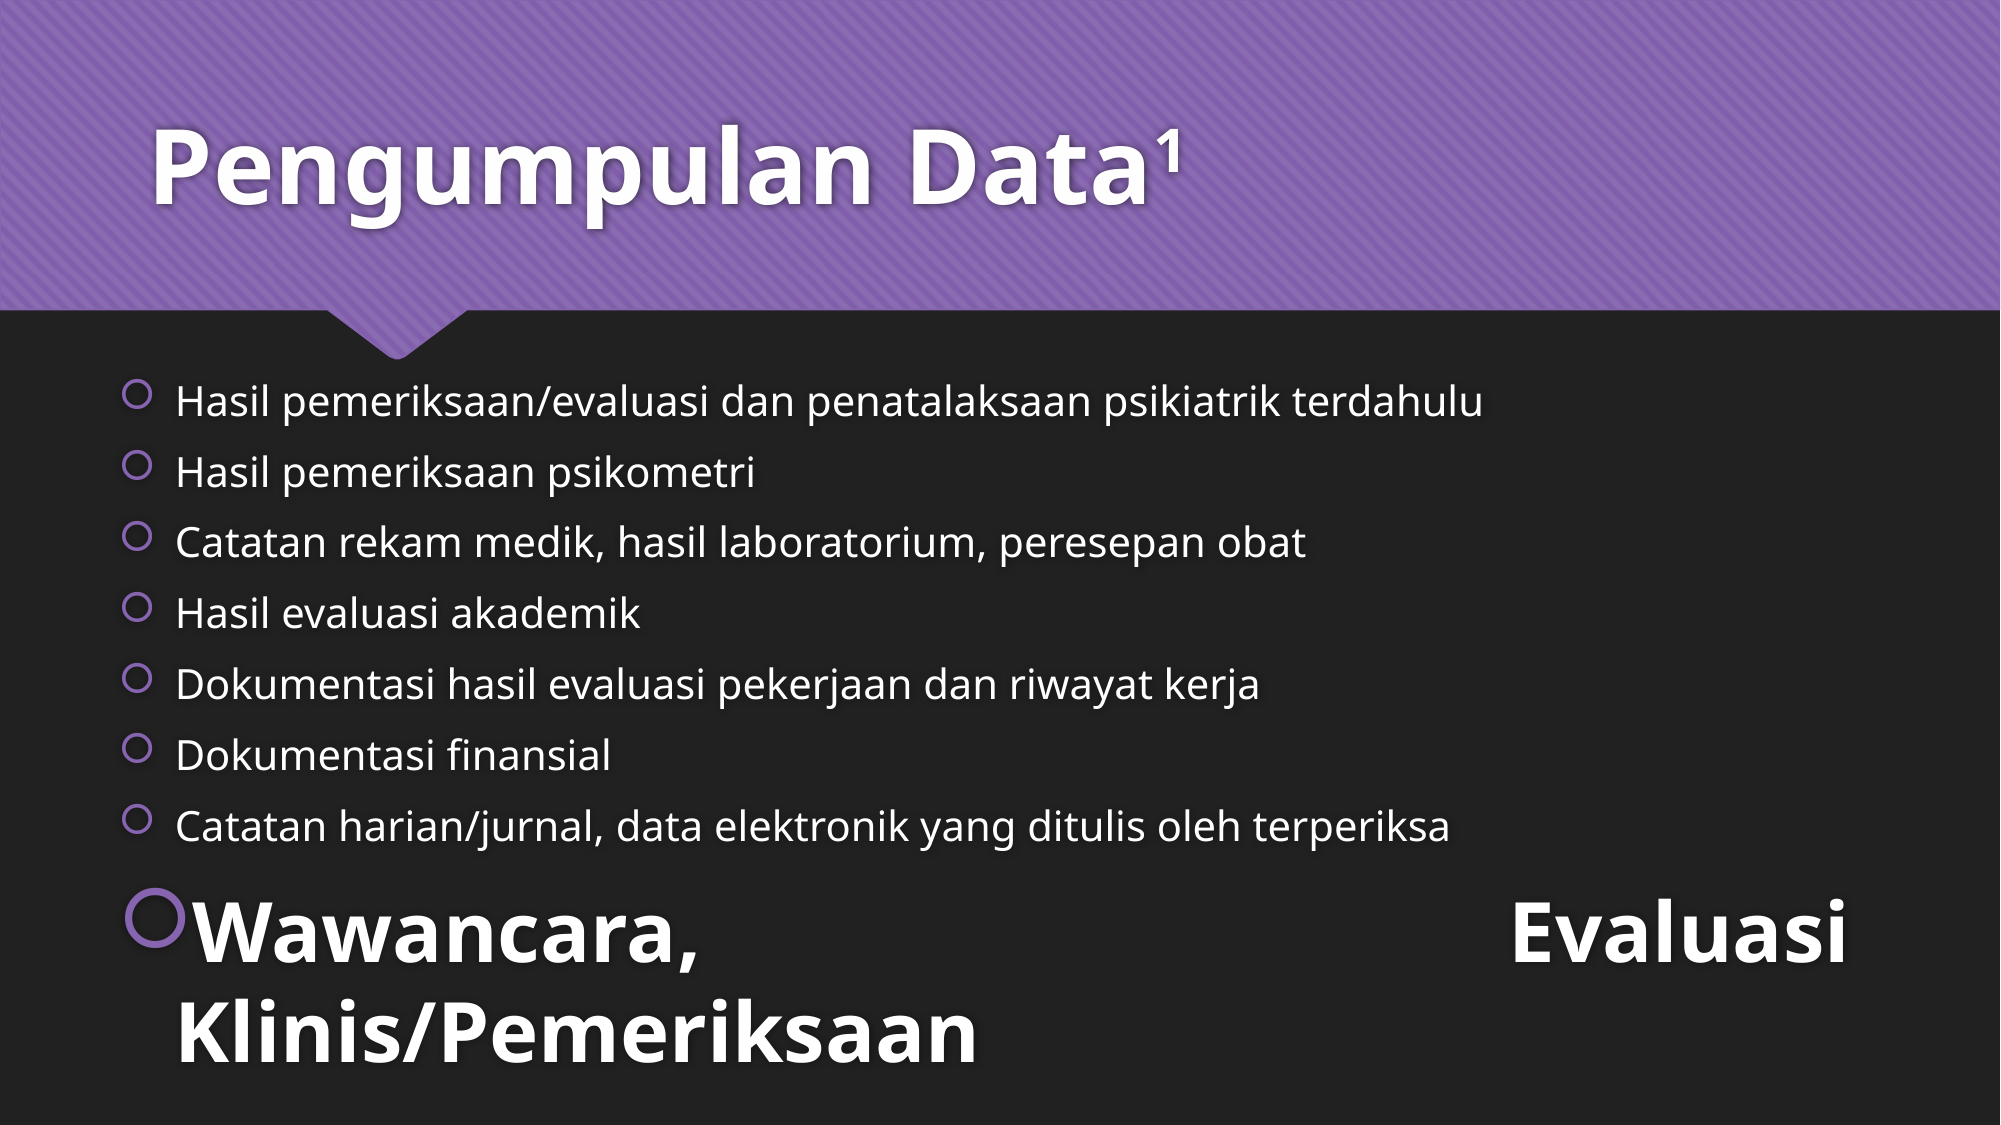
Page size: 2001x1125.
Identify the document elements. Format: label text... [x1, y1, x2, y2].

title Pengumpulan Data1 [132, 73, 1868, 233]
list Hasil pemeriksaan/evaluasi dan penatalaksaan psikiatrik terdahulu Hasil pemeriksaan psikometri Catatan rekam medik, hasil laboratorium, peresepan obat Hasil evaluasi akademik Dokumentasi hasil evaluasi pekerjaan dan riwayat kerja Dokumentasi finansial Catatan harian/jurnal, data elektronik yang ditulis oleh terperiksa Wawancara, Evaluasi Klinis/Pemeriksaan [103, 364, 1866, 1089]
